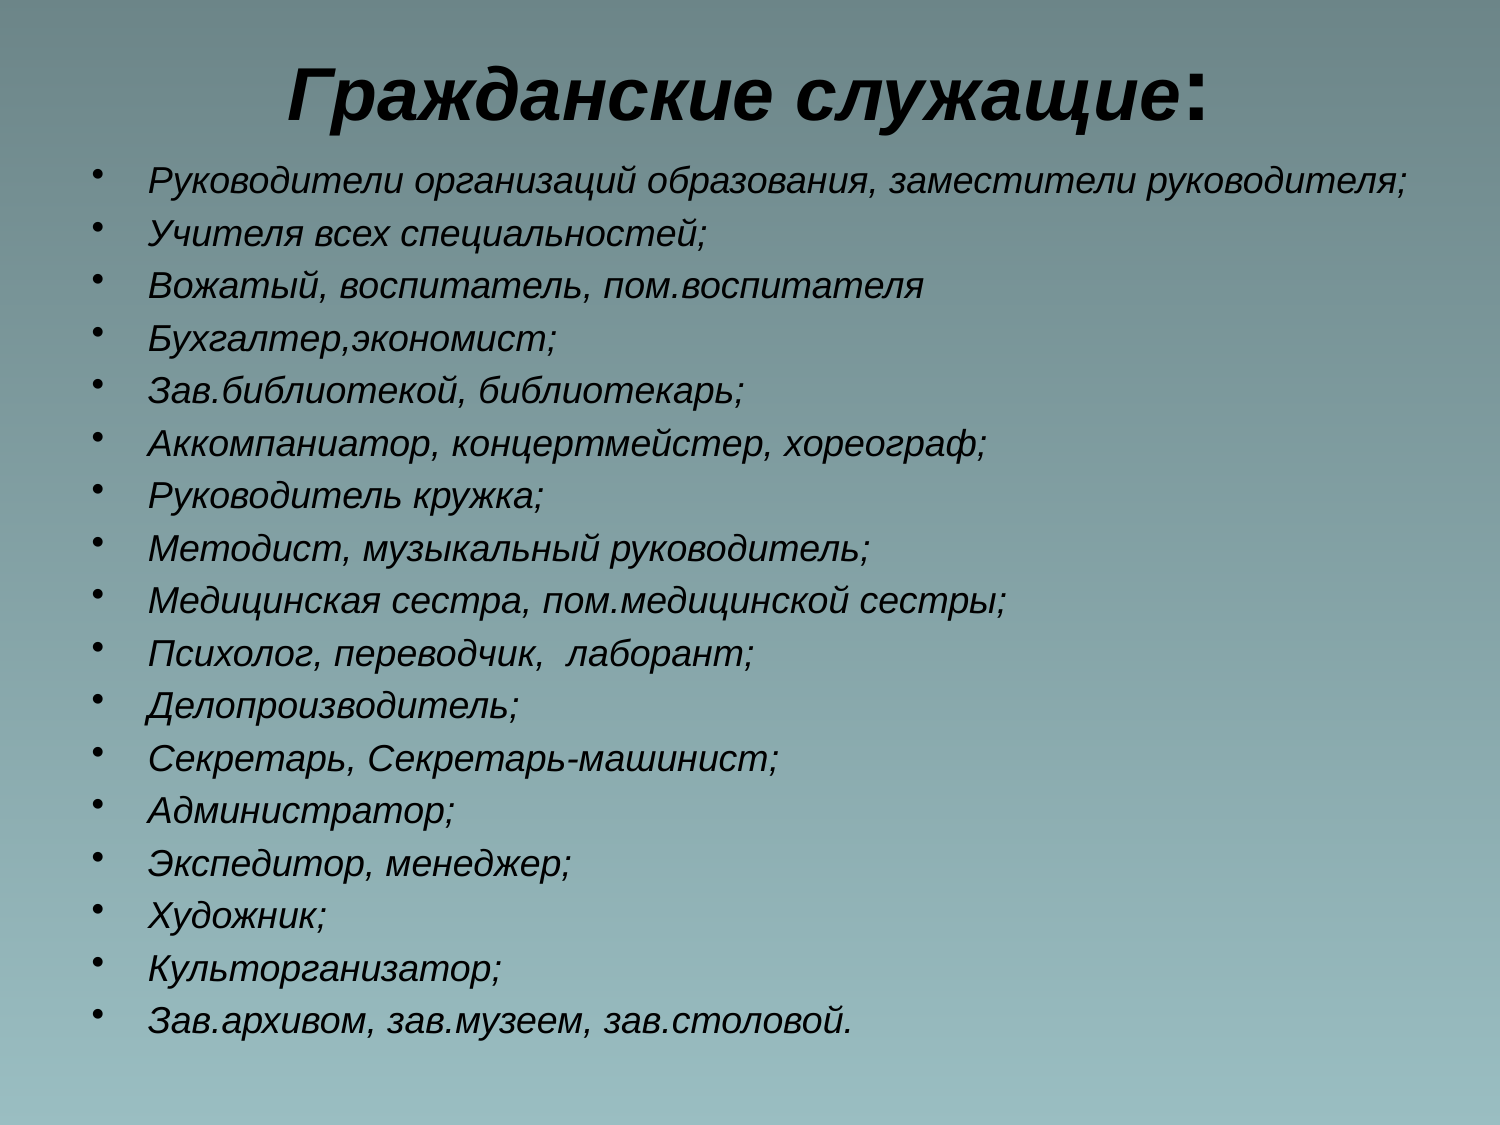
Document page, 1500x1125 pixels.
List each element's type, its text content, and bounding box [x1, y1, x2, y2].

list Руководители организаций образования, заместители руководителя; Учителя всех специальностей; Вожатый, воспитатель, пом.воспитателя Бухгалтер,экономист; Зав.библиотекой, библиотекарь; Аккомпаниатор, концертмейстер, хореограф; Руководитель кружка; Методист, музыкальный руководитель; Медицинская сестра, пом.медицинской сестры; Психолог, переводчик, лаборант; Делопроизводитель; Секретарь, Секретарь-машинист; Администратор; Экспедитор, менеджер; Художник; Культорганизатор; Зав.архивом, зав.музеем, зав.столовой. [76, 149, 1427, 946]
title Гражданские служащие: [75, 45, 1425, 233]
